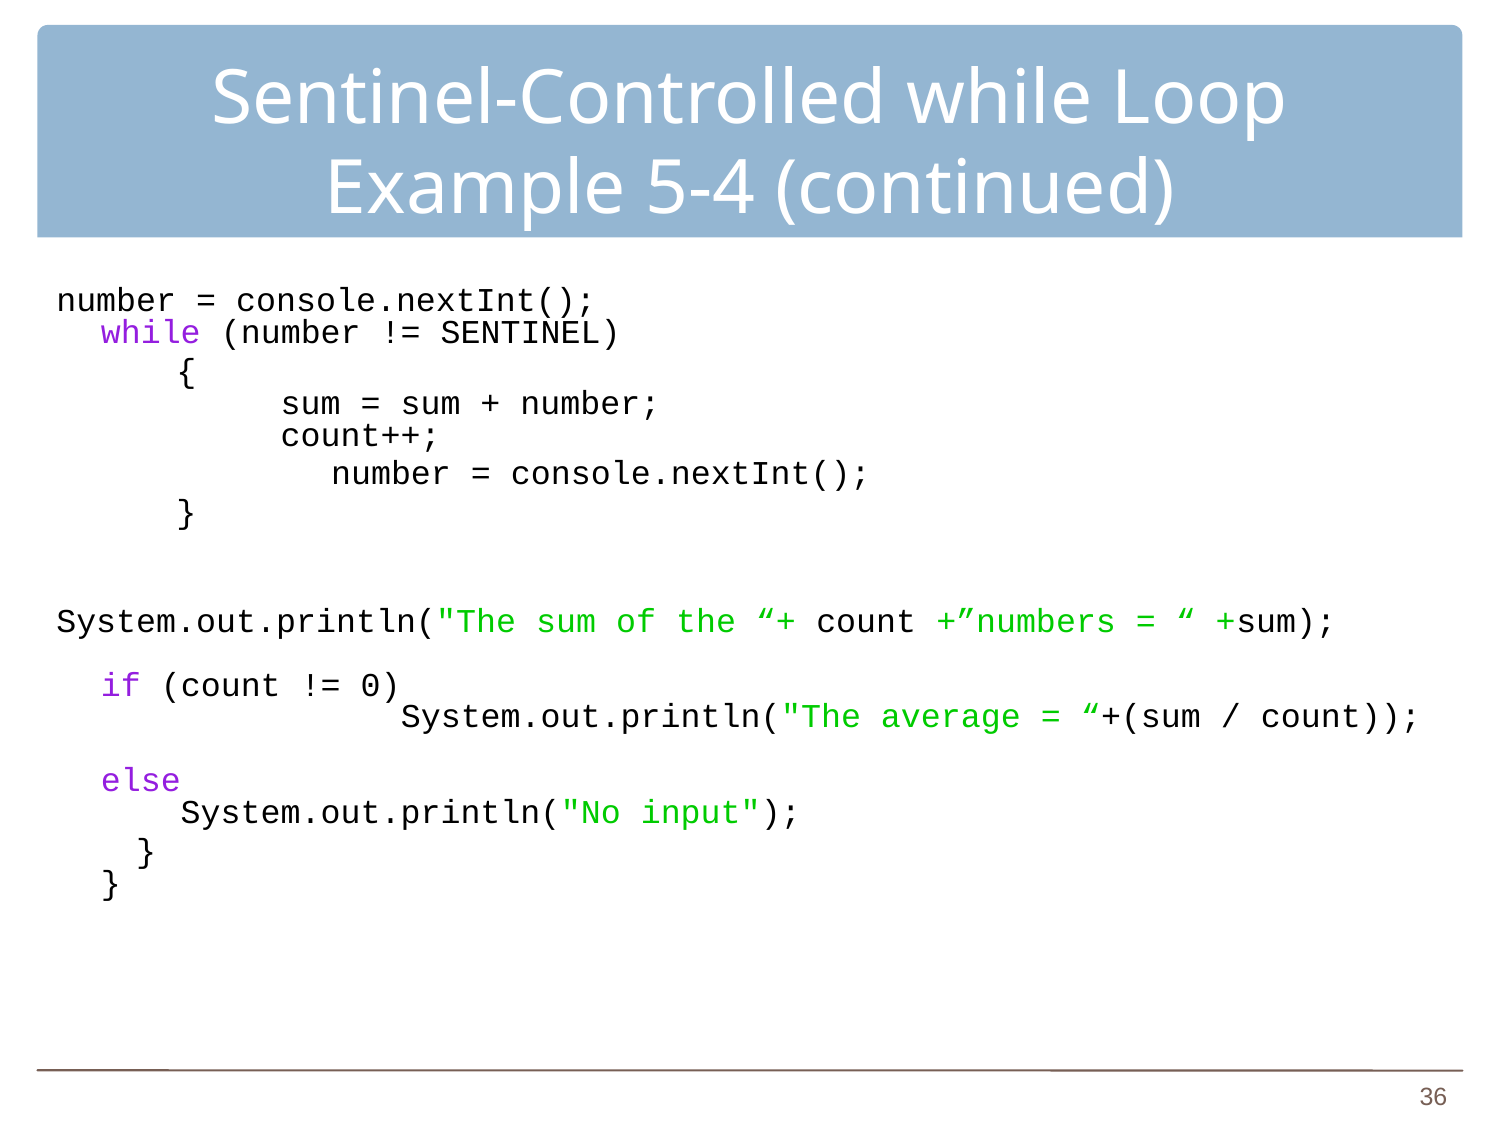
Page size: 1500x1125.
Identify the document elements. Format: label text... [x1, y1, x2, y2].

list number = console.nextInt(); while (number != SENTINEL) { sum = sum + number; count++; number = console.nextInt(); } System.out.println("The sum of the “+ count +”numbers = “ +sum); if (count != 0) System.out.println("The average = “+(sum / count)); else System.out.println("No input"); } } [40, 278, 1460, 1022]
title Sentinel-Controlled while Loop Example 5-4 (continued) [49, 44, 1451, 233]
slide_number 36 [1112, 1069, 1463, 1123]
